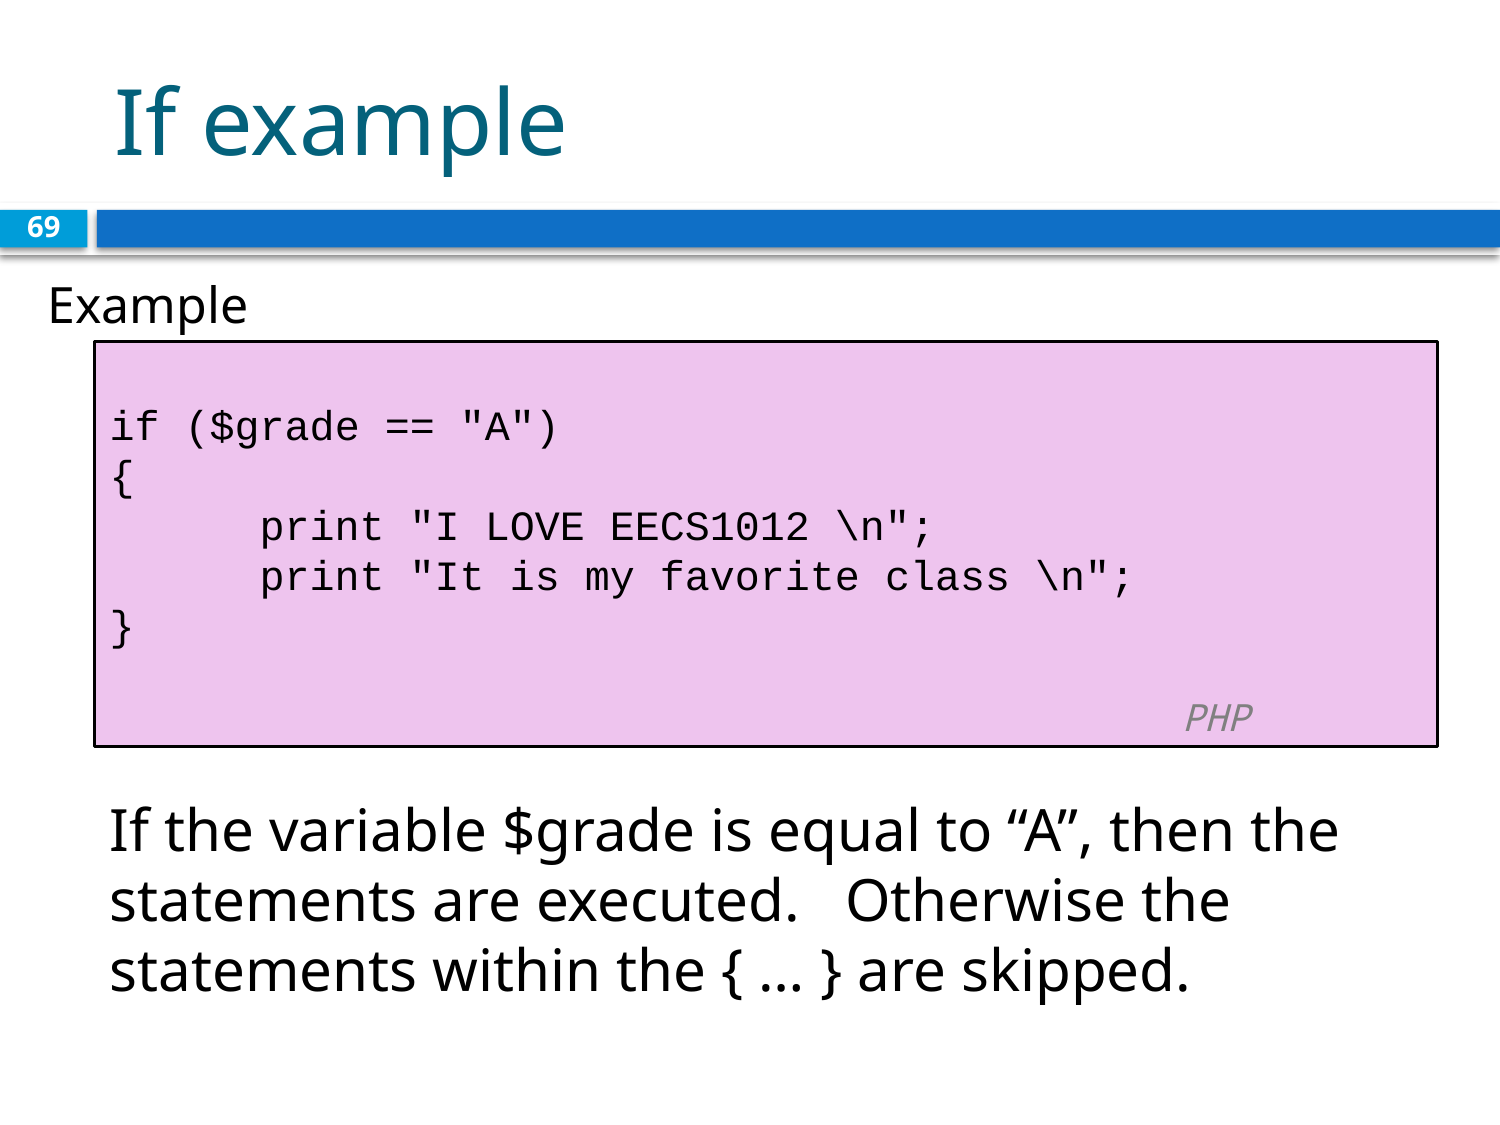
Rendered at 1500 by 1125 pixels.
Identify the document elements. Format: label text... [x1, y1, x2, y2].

text_box Example [32, 265, 264, 341]
slide_number 69 [0, 208, 88, 249]
text_box if ($grade == "A") { print "I LOVE EECS1012 \n"; print "It is my favorite class \n"; } PHP [94, 341, 1438, 747]
text_box If the variable $grade is equal to “A”, then the statements are executed. Otherwise the statements within the { … } are skipped. [94, 785, 1438, 1011]
title If example [99, 37, 1438, 201]
